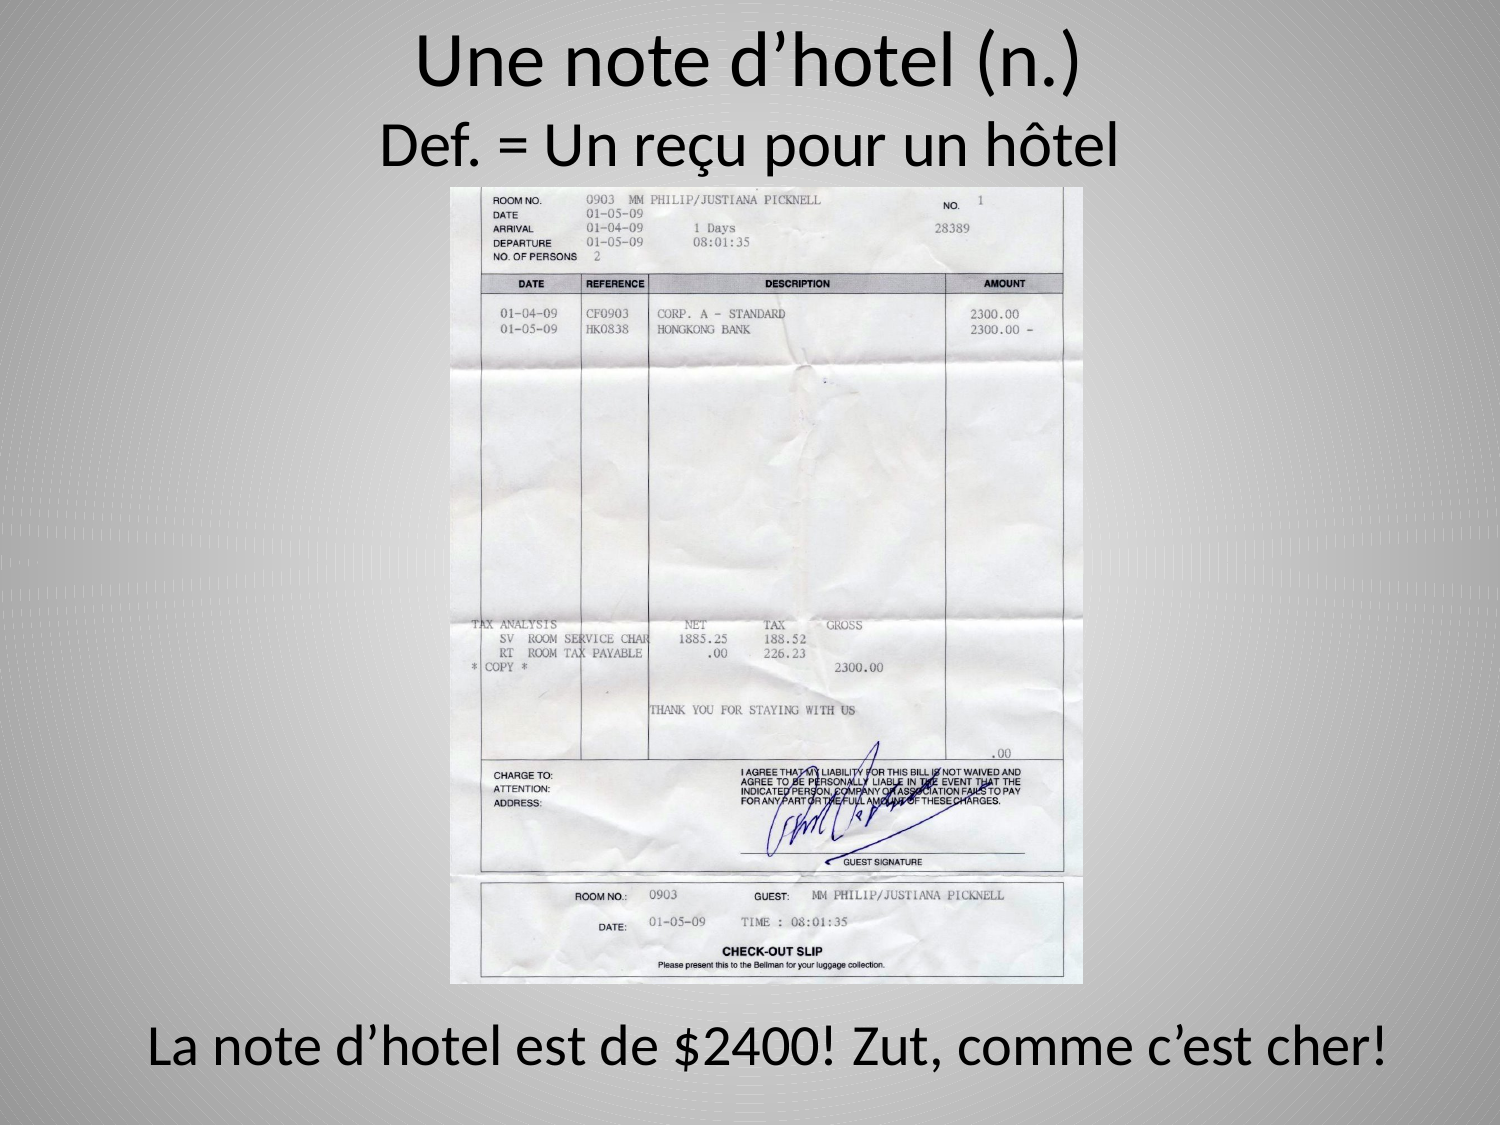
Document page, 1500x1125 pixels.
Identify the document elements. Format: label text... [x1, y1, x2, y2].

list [449, 187, 1083, 985]
text_box La note d’hotel est de $2400! Zut, comme c’est cher! [87, 999, 1450, 1085]
title Une note d’hotel (n.) Def. = Un reçu pour un hôtel [75, 0, 1425, 188]
